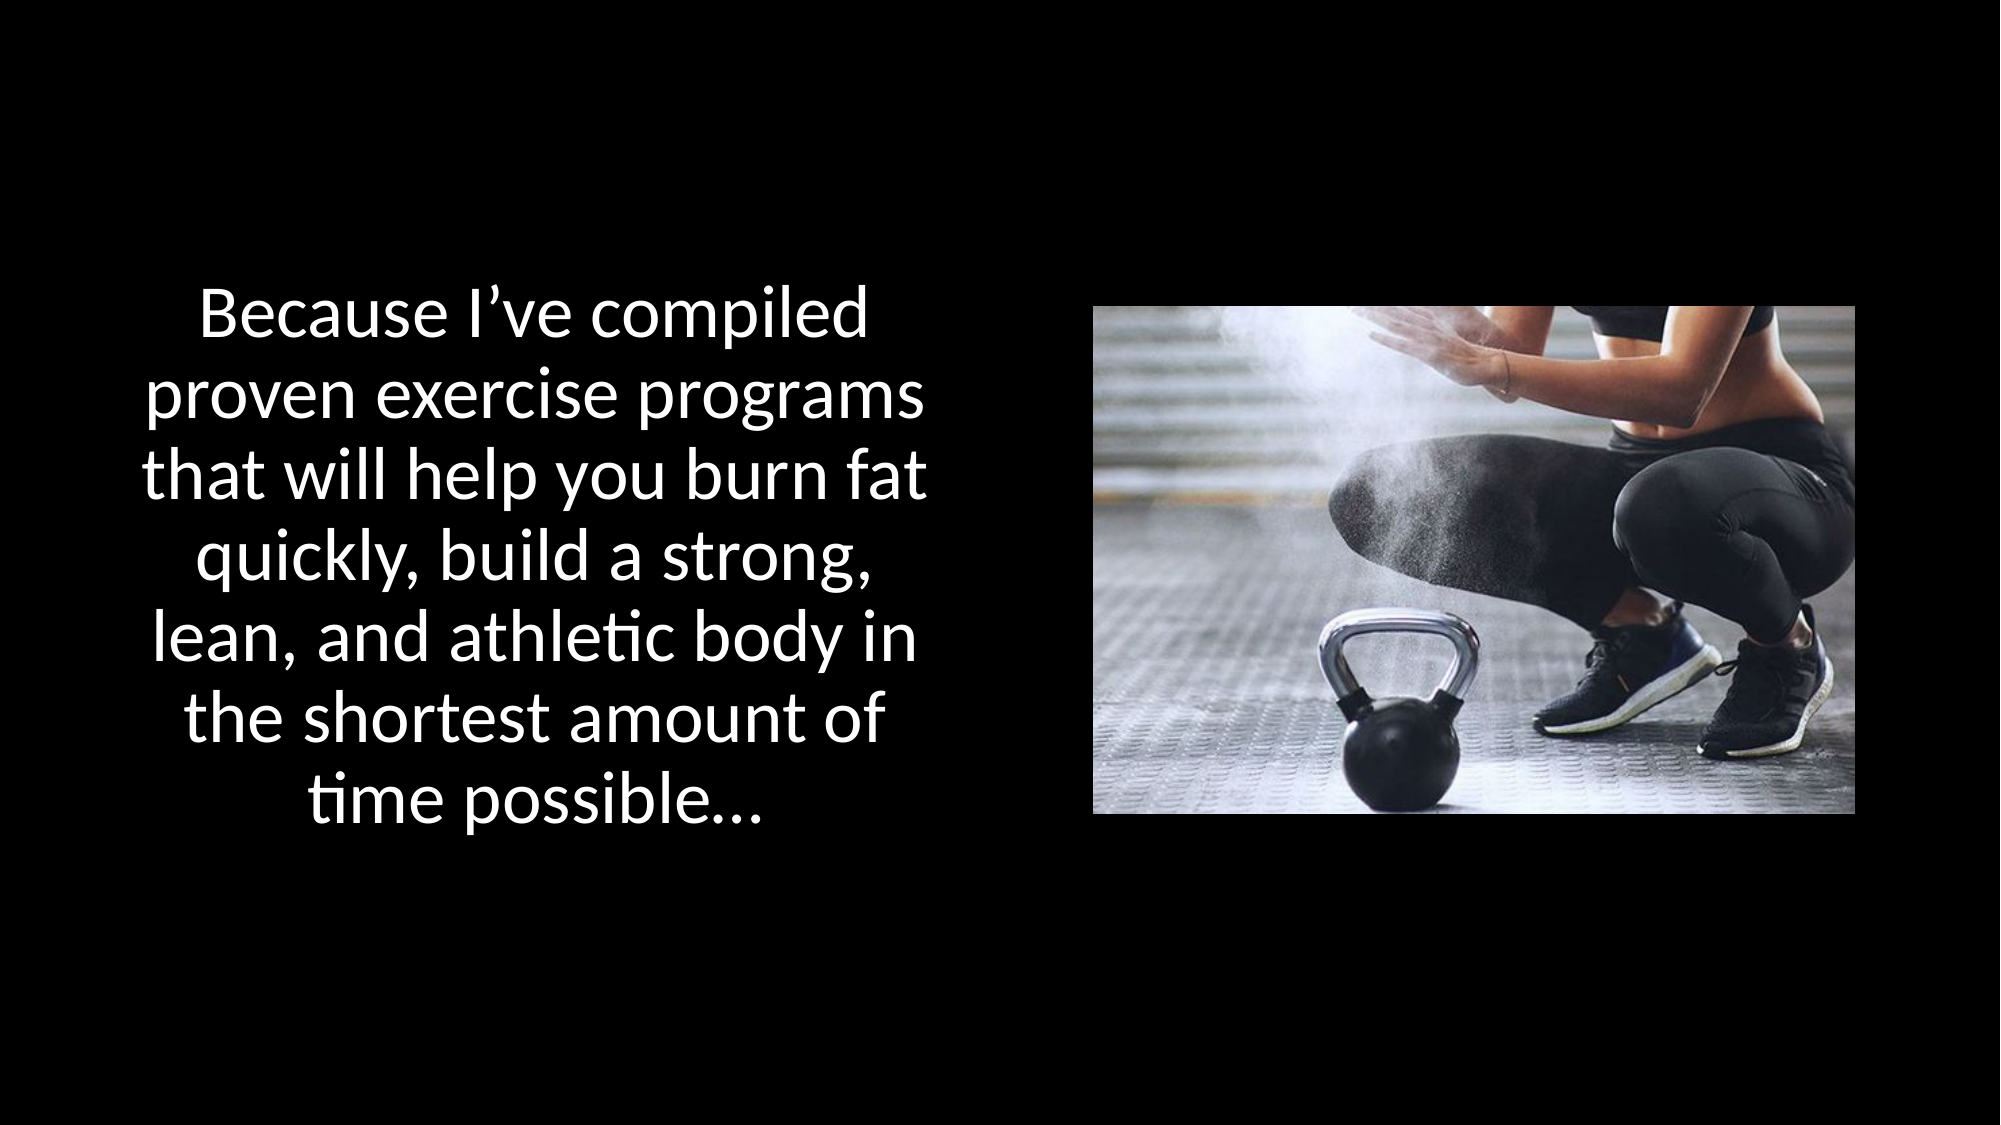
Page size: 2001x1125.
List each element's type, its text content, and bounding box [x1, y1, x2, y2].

list Because I’ve compiled proven exercise programs that will help you burn fat quickly, build a strong, lean, and athletic body in the shortest amount of time possible… [119, 265, 951, 716]
picture [1093, 306, 1855, 814]
